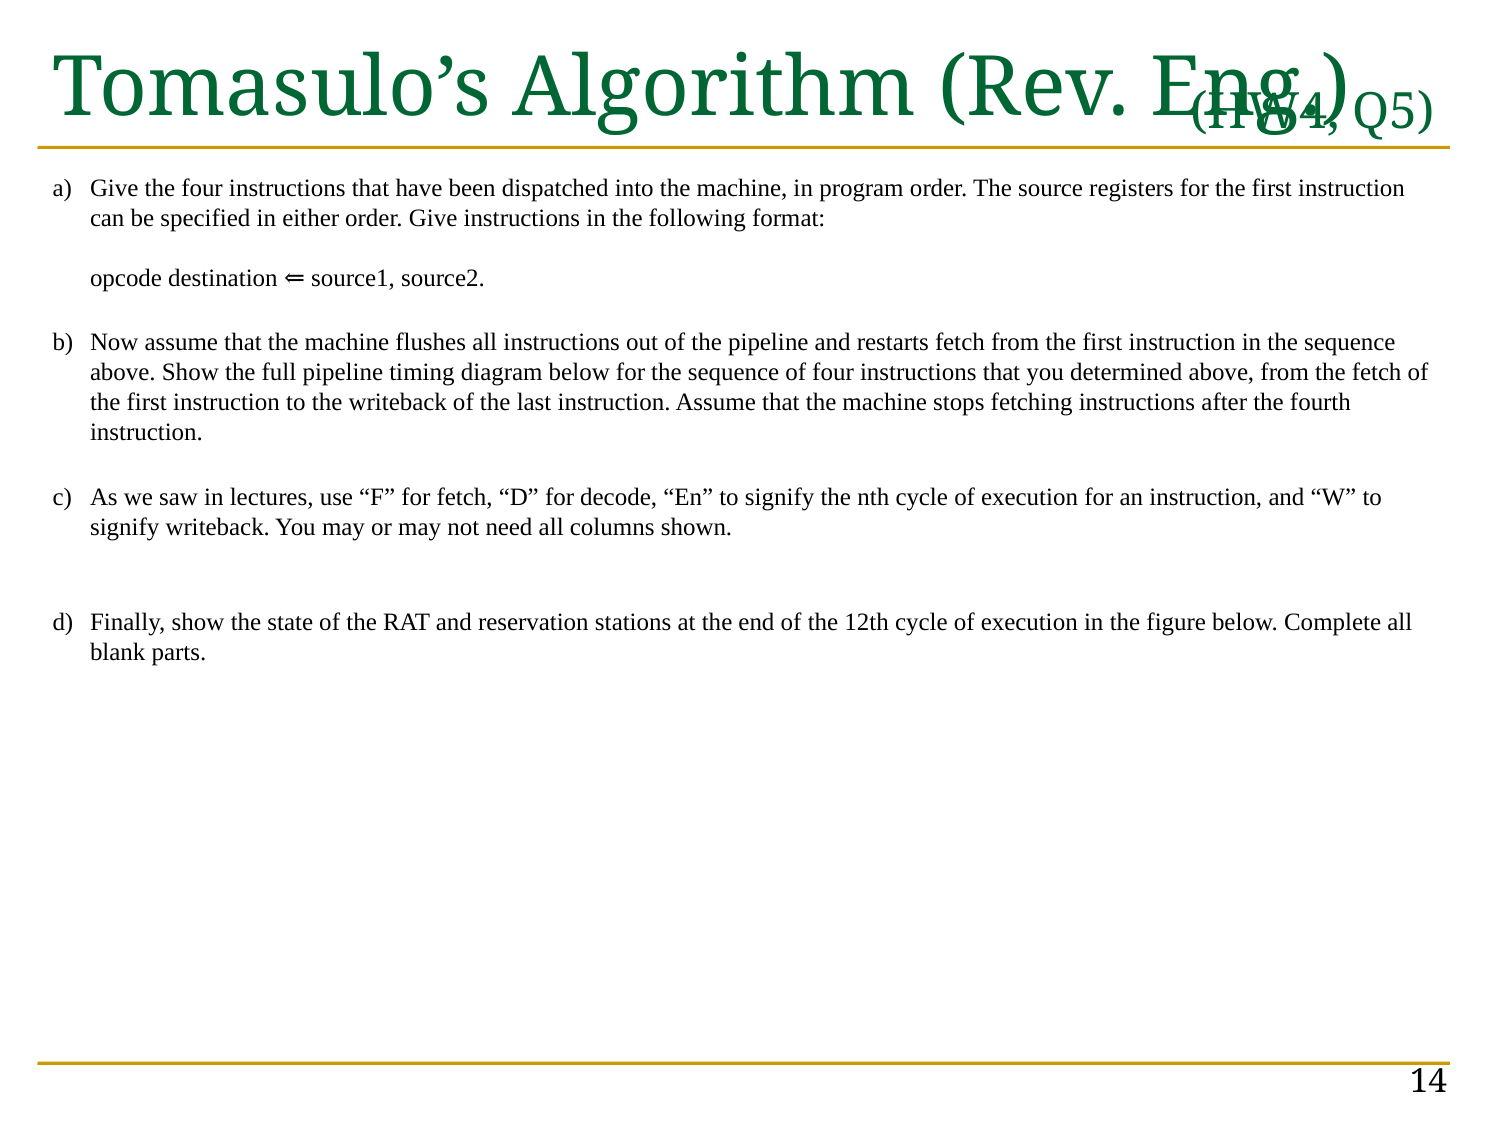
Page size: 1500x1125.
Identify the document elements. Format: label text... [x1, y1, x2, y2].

list Give the four instructions that have been dispatched into the machine, in program order. The source registers for the first instruction can be specified in either order. Give instructions in the following format: opcode destination ⇐ source1, source2. Now assume that the machine flushes all instructions out of the pipeline and restarts fetch from the first instruction in the sequence above. Show the full pipeline timing diagram below for the sequence of four instructions that you determined above, from the fetch of the first instruction to the writeback of the last instruction. Assume that the machine stops fetching instructions after the fourth instruction. As we saw in lectures, use “F” for fetch, “D” for decode, “En” to signify the nth cycle of execution for an instruction, and “W” to signify writeback. You may or may not need all columns shown. Finally, show the state of the RAT and reservation stations at the end of the 12th cycle of execution in the figure below. Complete all blank parts. [37, 163, 1450, 1016]
title Tomasulo’s Algorithm (Rev. Eng.) [37, 24, 1450, 163]
slide_number 14 [1111, 1036, 1462, 1112]
text_box (HW4, Q5) [1149, 71, 1450, 147]
